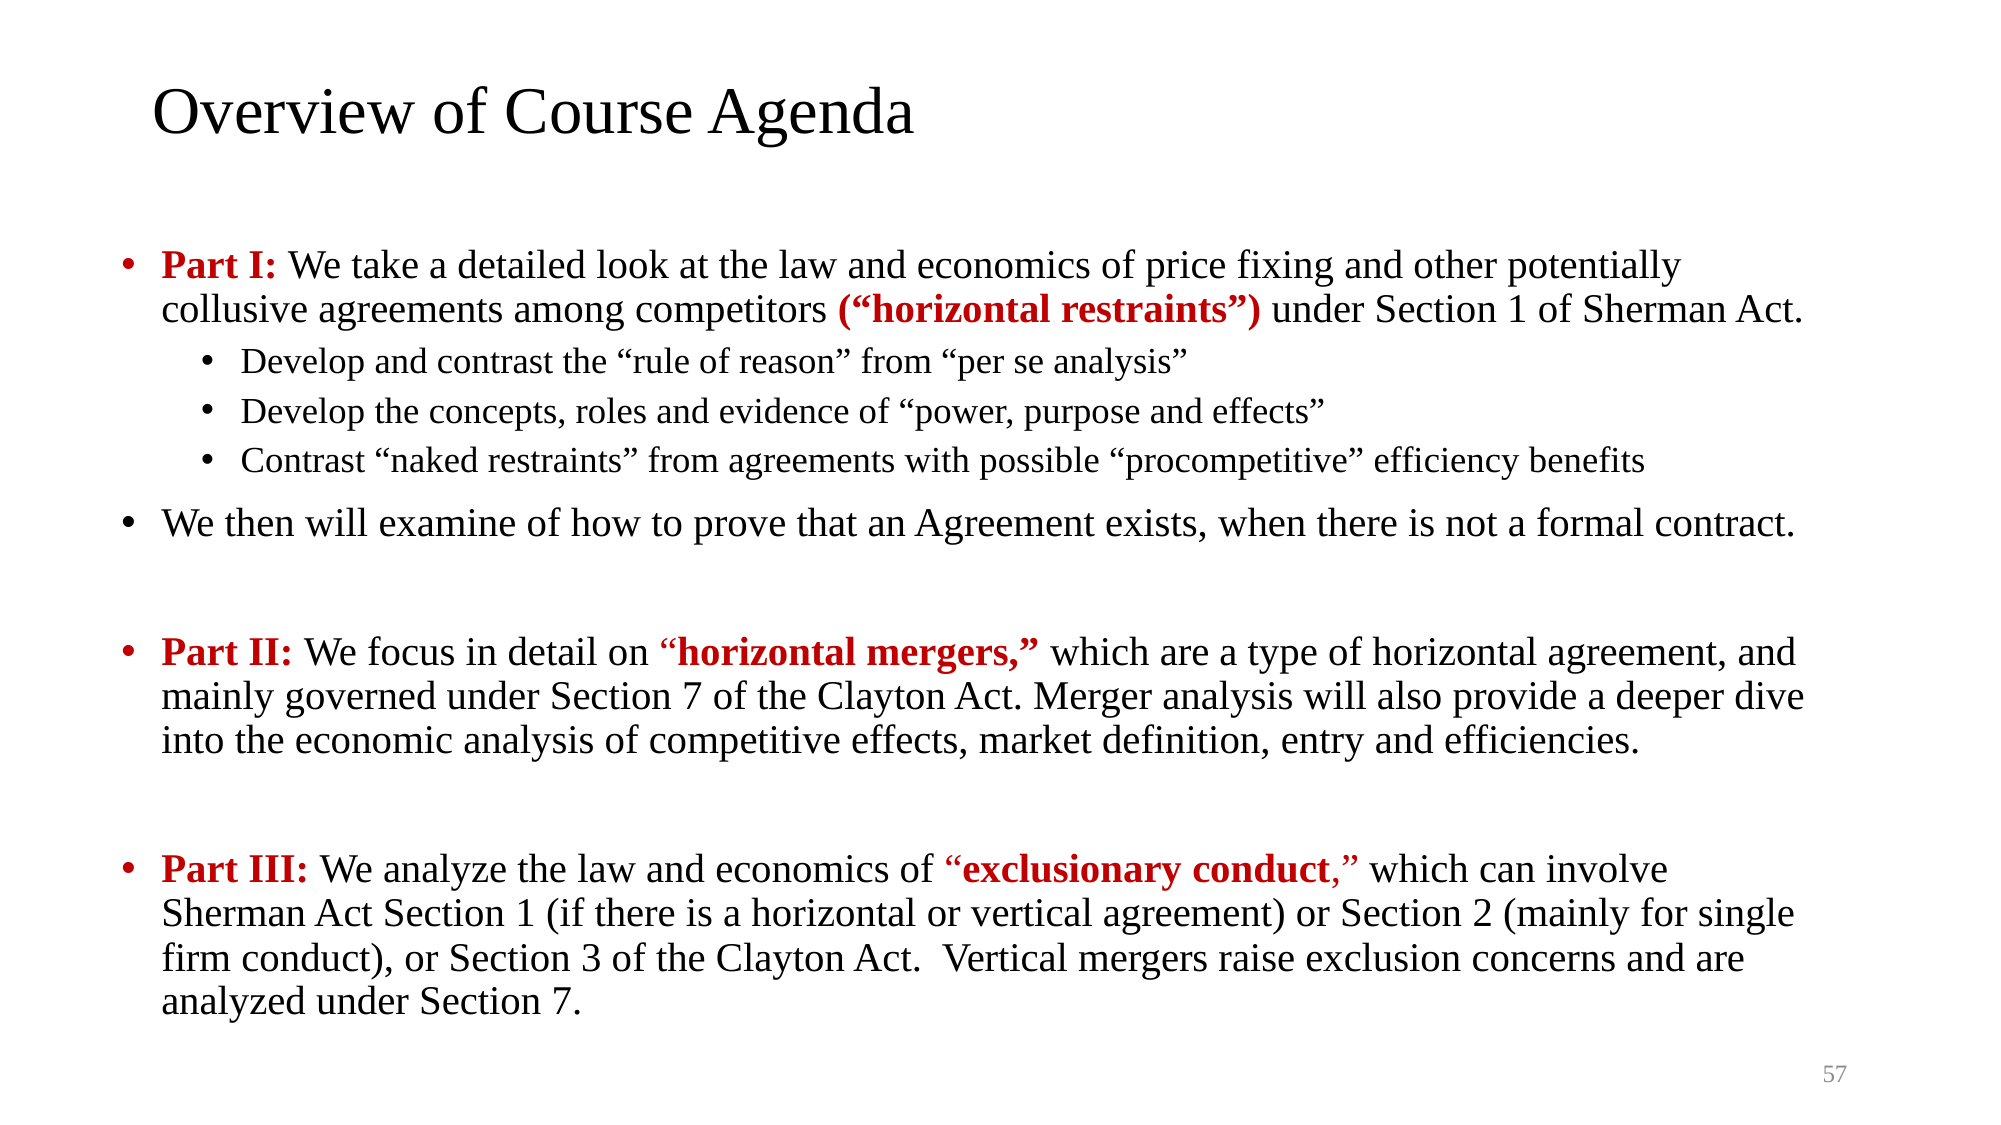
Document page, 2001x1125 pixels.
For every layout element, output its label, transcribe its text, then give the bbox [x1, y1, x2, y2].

slide_number 57 [1412, 1042, 1863, 1103]
list Part I: We take a detailed look at the law and economics of price fixing and other potentially collusive agreements among competitors (“horizontal restraints”) under Section 1 of Sherman Act. Develop and contrast the “rule of reason” from “per se analysis” Develop the concepts, roles and evidence of “power, purpose and effects” Contrast “naked restraints” from agreements with possible “procompetitive” efficiency benefits We then will examine of how to prove that an Agreement exists, when there is not a formal contract. Part II: We focus in detail on “horizontal mergers,” which are a type of horizontal agreement, and mainly governed under Section 7 of the Clayton Act. Merger analysis will also provide a deeper dive into the economic analysis of competitive effects, market definition, entry and efficiencies. Part III: We analyze the law and economics of “exclusionary conduct,” which can involve Sherman Act Section 1 (if there is a horizontal or vertical agreement) or Section 2 (mainly for single firm conduct), or Section 3 of the Clayton Act. Vertical mergers raise exclusion concerns and are analyzed under Section 7. [106, 235, 1832, 1043]
title Overview of Course Agenda [137, 3, 1863, 221]
